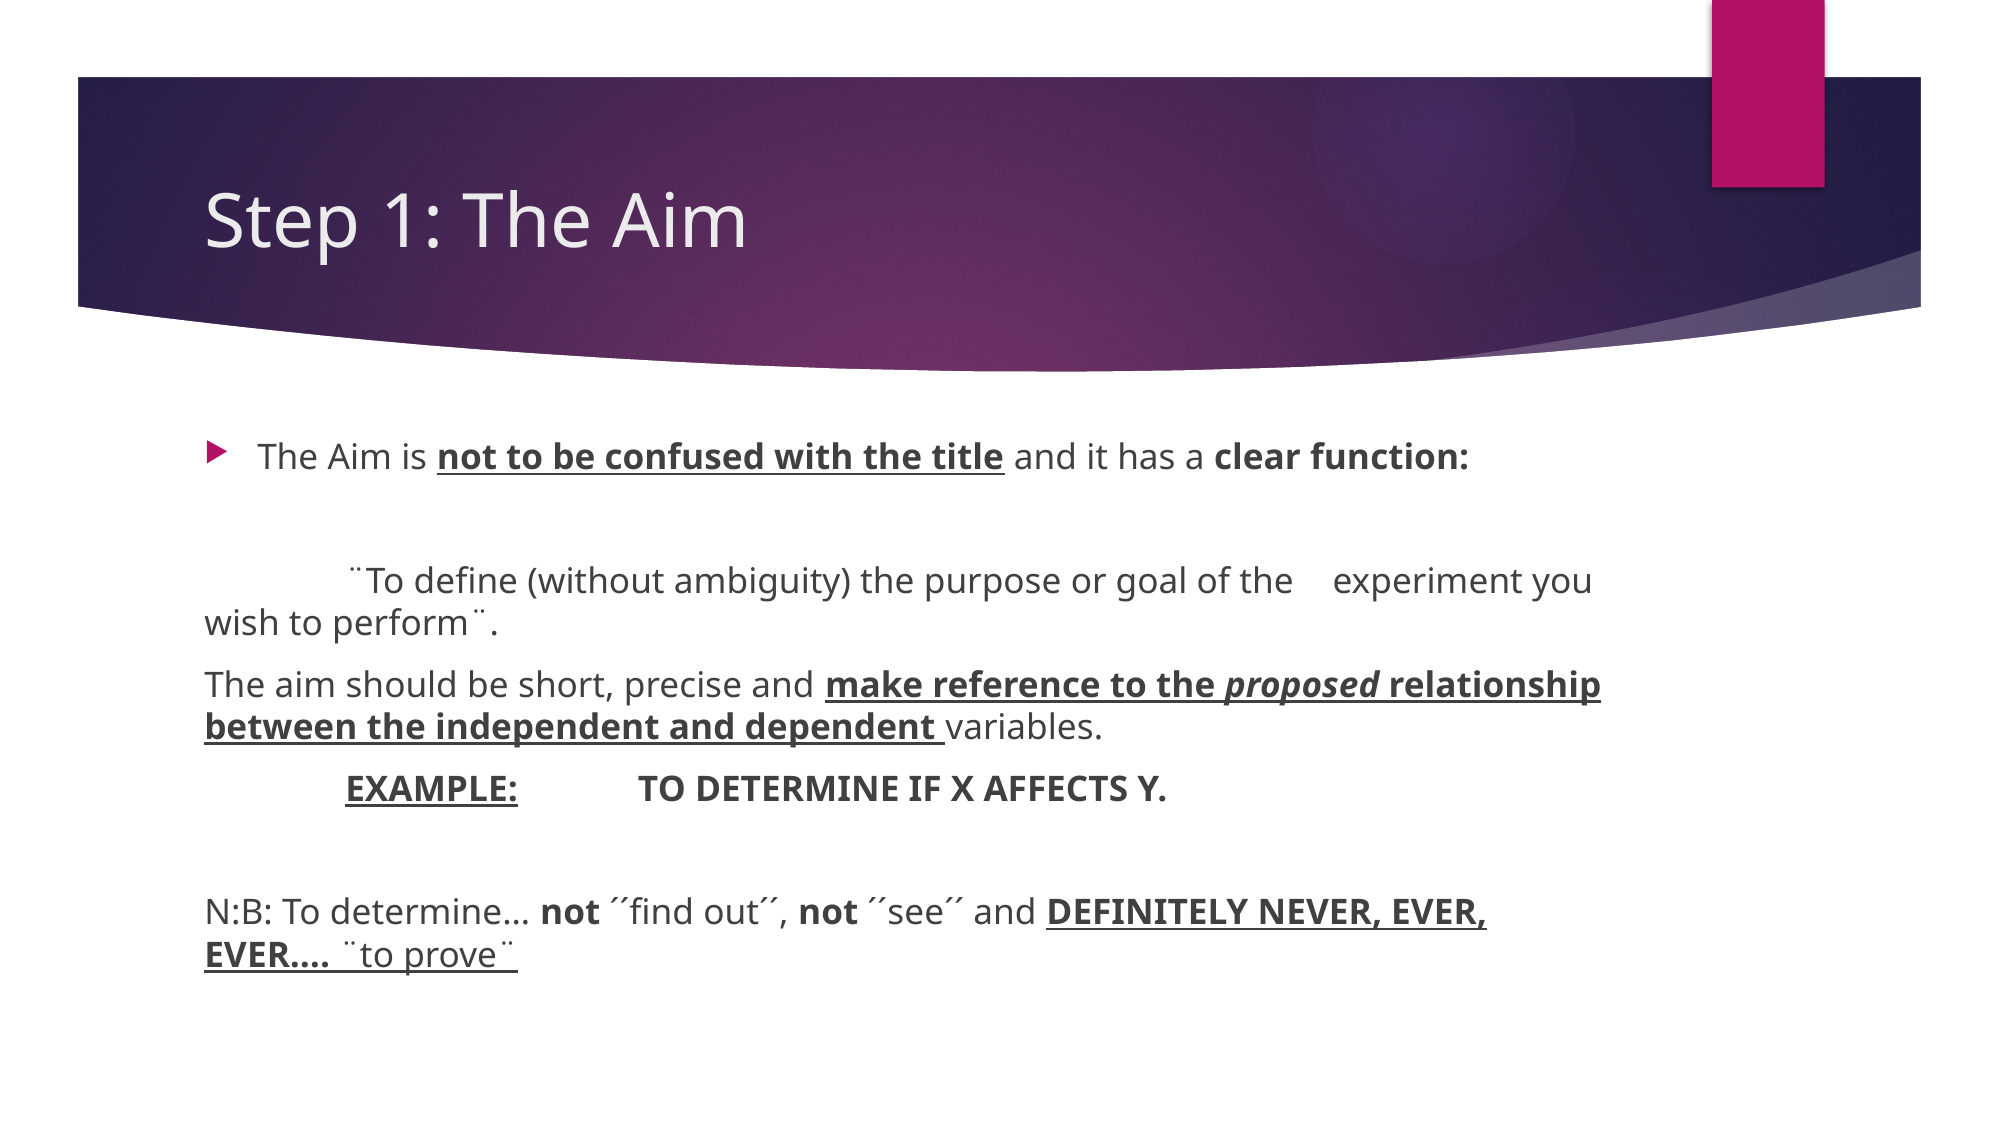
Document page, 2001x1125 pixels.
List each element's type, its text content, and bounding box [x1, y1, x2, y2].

title Step 1: The Aim [189, 159, 1627, 276]
list The Aim is not to be confused with the title and it has a clear function: ¨To define (without ambiguity) the purpose or goal of the experiment you wish to perform¨. The aim should be short, precise and make reference to the proposed relationship between the independent and dependent variables. EXAMPLE: TO DETERMINE IF X AFFECTS Y. N:B: To determine… not ´´find out´´, not ´´see´´ and DEFINITELY NEVER, EVER, EVER…. ¨to prove¨ [189, 427, 1638, 988]
